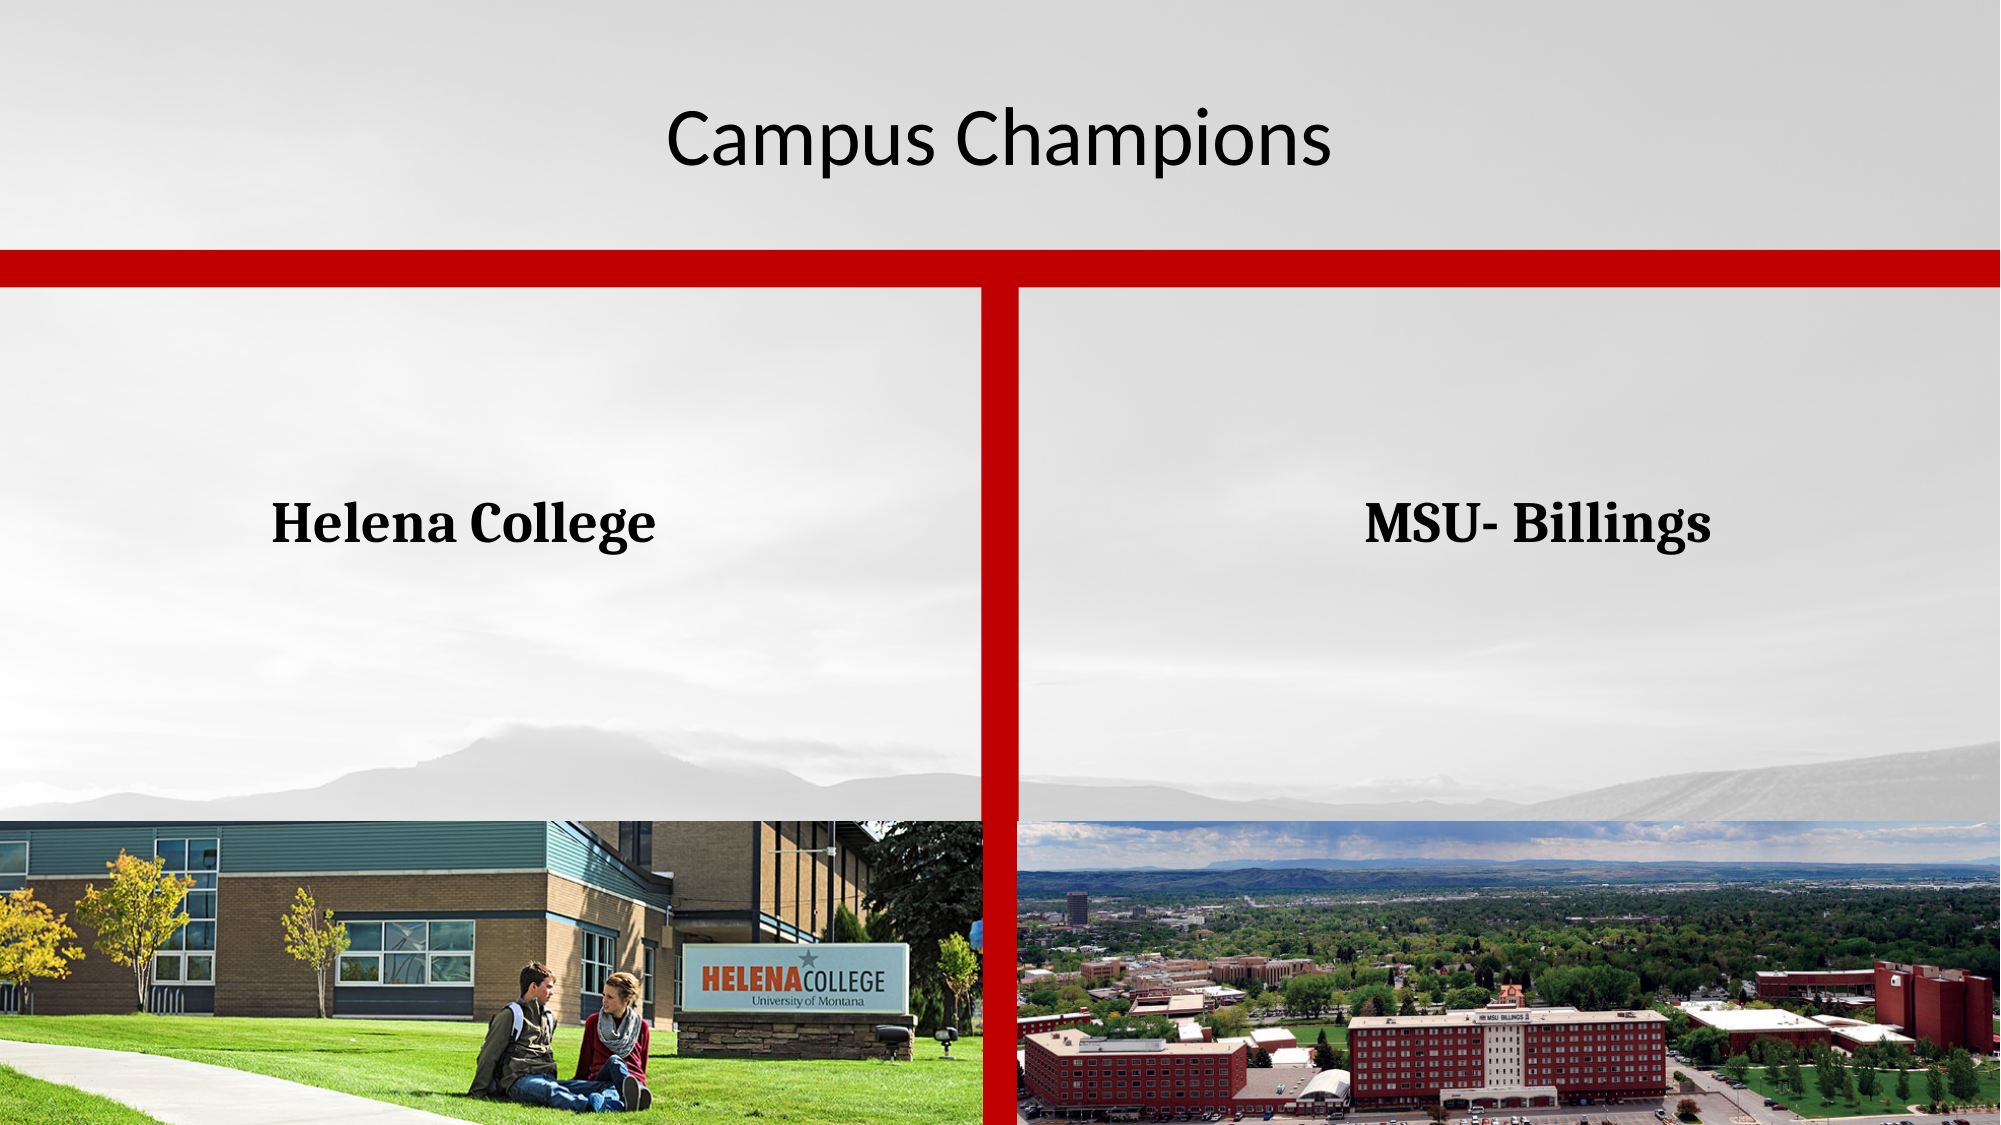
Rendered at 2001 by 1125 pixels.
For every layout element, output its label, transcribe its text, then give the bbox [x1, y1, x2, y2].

picture [1017, 820, 2000, 1125]
text_box [979, 248, 1021, 1125]
text_box Helena College [257, 476, 700, 562]
text_box Campus Champions [605, 75, 1395, 175]
text_box [0, 248, 979, 290]
picture [0, 820, 983, 1125]
text_box [1021, 248, 2000, 290]
text_box MSU- Billings [1350, 476, 1772, 562]
